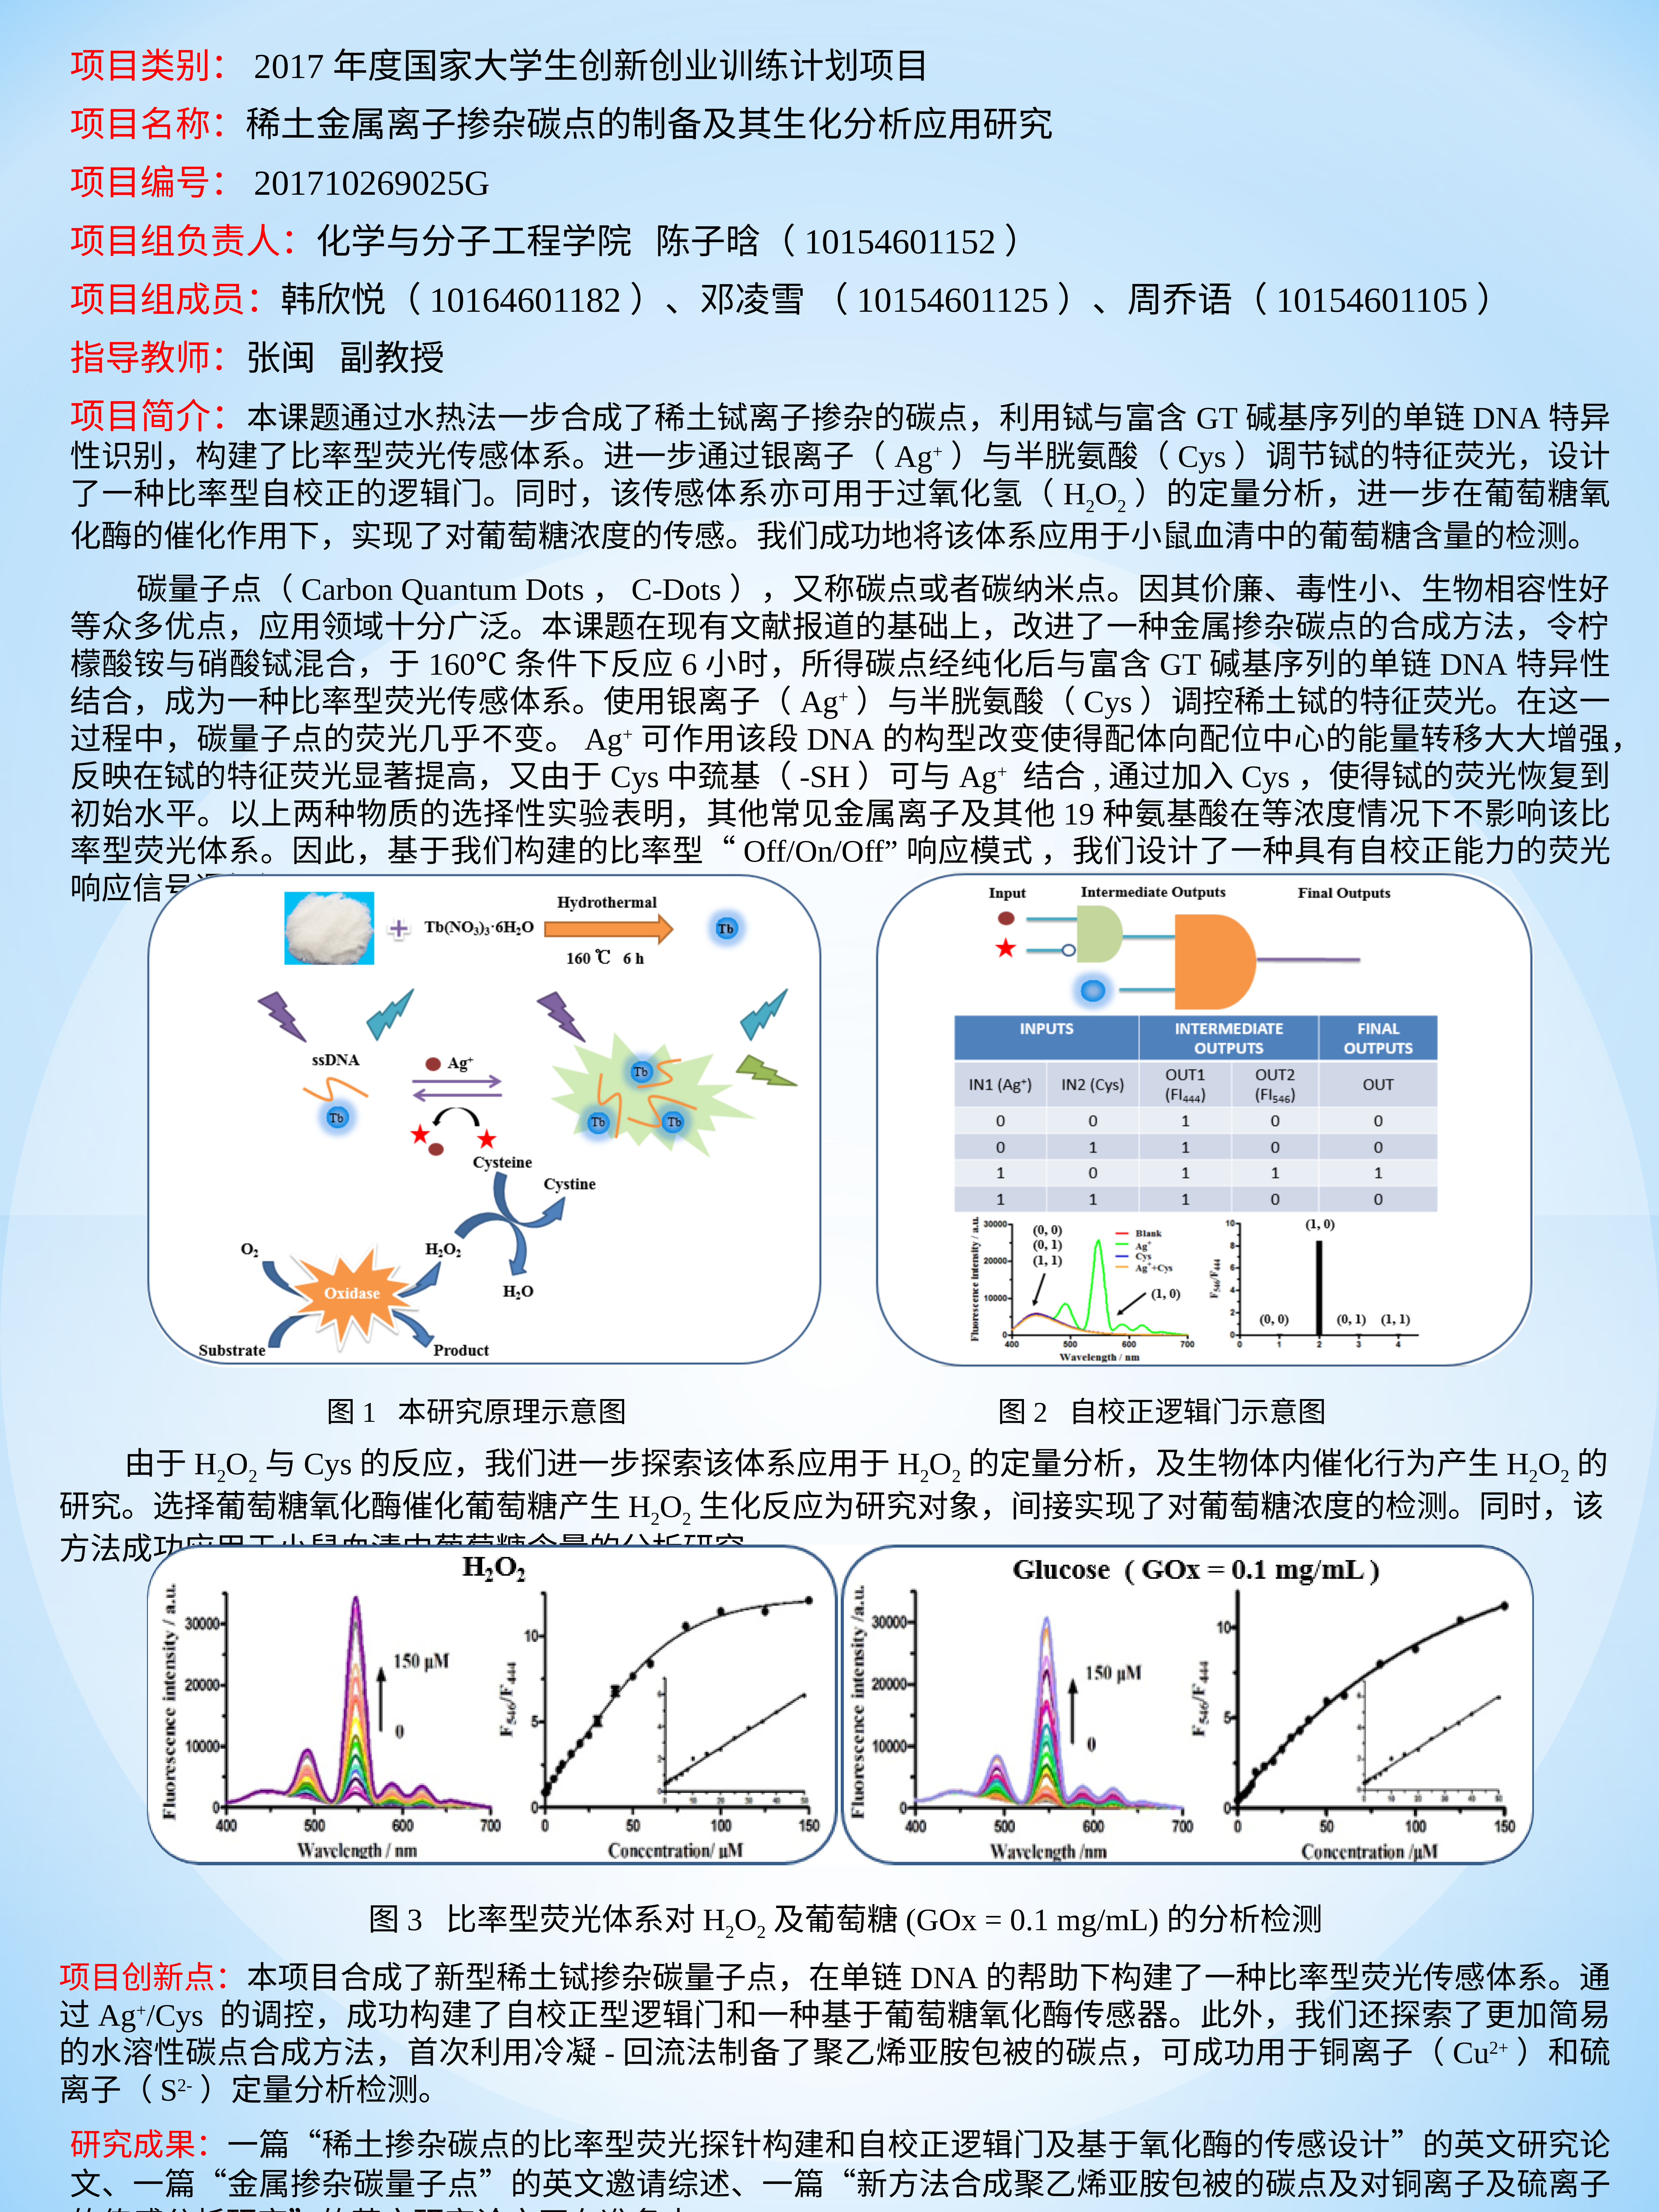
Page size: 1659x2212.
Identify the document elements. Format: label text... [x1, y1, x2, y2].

picture [147, 1544, 1534, 1866]
list 项目类别：2017年度国家大学生创新创业训练计划项目 项目名称：稀土金属离子掺杂碳点的制备及其生化分析应用研究 项目编号：201710269025G 项目组负责人：化学与分子工程学院 陈子晗（10154601152） 项目组成员：韩欣悦（10164601182）、邓凌雪 （10154601125）、周乔语（10154601105） 指导教师：张闽 副教授 项目简介：本课题通过水热法一步合成了稀土铽离子掺杂的碳点，利用铽与富含GT碱基序列的单链DNA特异性识别，构建了比率型荧光传感体系。进一步通过银离子（Ag+）与半胱氨酸（Cys）调节铽的特征荧光，设计了一种比率型自校正的逻辑门。同时，该传感体系亦可用于过氧化氢（H2O2）的定量分析，进一步在葡萄糖氧化酶的催化作用下，实现了对葡萄糖浓度的传感。我们成功地将该体系应用于小鼠血清中的葡萄糖含量的检测。 碳量子点（Carbon Quantum Dots，C-Dots），又称碳点或者碳纳米点。因其价廉、毒性小、生物相容性好等众多优点，应用领域十分广泛。本课题在现有文献报道的基础上，改进了一种金属掺杂碳点的合成方法，令柠檬酸铵与硝酸铽混合，于160℃条件下反应6小时，所得碳点经纯化后与富含GT碱基序列的单链DNA特异性结合，成为一种比率型荧光传感体系。使用银离子（Ag+）与半胱氨酸（Cys）调控稀土铽的特征荧光。在这一过程中，碳量子点的荧光几乎不变。Ag+可作用该段DNA的构型改变使得配体向配位中心的能量转移大大增强，反映在铽的特征荧光显著提高，又由于Cys中巯基（-SH）可与Ag+ 结合,通过加入Cys，使得铽的荧光恢复到初始水平。以上两种物质的选择性实验表明，其他常见金属离子及其他19种氨基酸在等浓度情况下不影响该比率型荧光体系。因此，基于我们构建的比率型“Off/On/Off”响应模式 ，我们设计了一种具有自校正能力的荧光响应信号逻辑门。 图1 本研究原理示意图 图2 自校正逻辑门示意图 由于H2O2与Cys的反应，我们进一步探索该体系应用于H2O2的定量分析，及生物体内催化行为产生H2O2的研究。选择葡萄糖氧化酶催化葡萄糖产生H2O2生化反应为研究对象，间接实现了对葡萄糖浓度的检测。同时，该方法成功应用于小鼠血清中葡萄糖含量的分析研究。 图3 比率型荧光体系对H2O2及葡萄糖(GOx = 0.1 mg/mL)的分析检测 项目创新点：本项目合成了新型稀土铽掺杂碳量子点，在单链DNA的帮助下构建了一种比率型荧光传感体系。通过Ag+/Cys 的调控，成功构建了自校正型逻辑门和一种基于葡萄糖氧化酶传感器。此外，我们还探索了更加简易的水溶性碳点合成方法，首次利用冷凝-回流法制备了聚乙烯亚胺包被的碳点，可成功用于铜离子（Cu2+）和硫离子（S2-）定量分析检测。 研究成果：一篇“稀土掺杂碳点的比率型荧光探针构建和自校正逻辑门及基于氧化酶的传感设计”的英文研究论文、一篇“金属掺杂碳量子点”的英文邀请综述、一篇“新方法合成聚乙烯亚胺包被的碳点及对铜离子及硫离子的传感分析研究”的英文研究论文正在准备中 [37, 32, 1633, 2186]
picture [147, 874, 823, 1368]
picture [875, 872, 1534, 1368]
